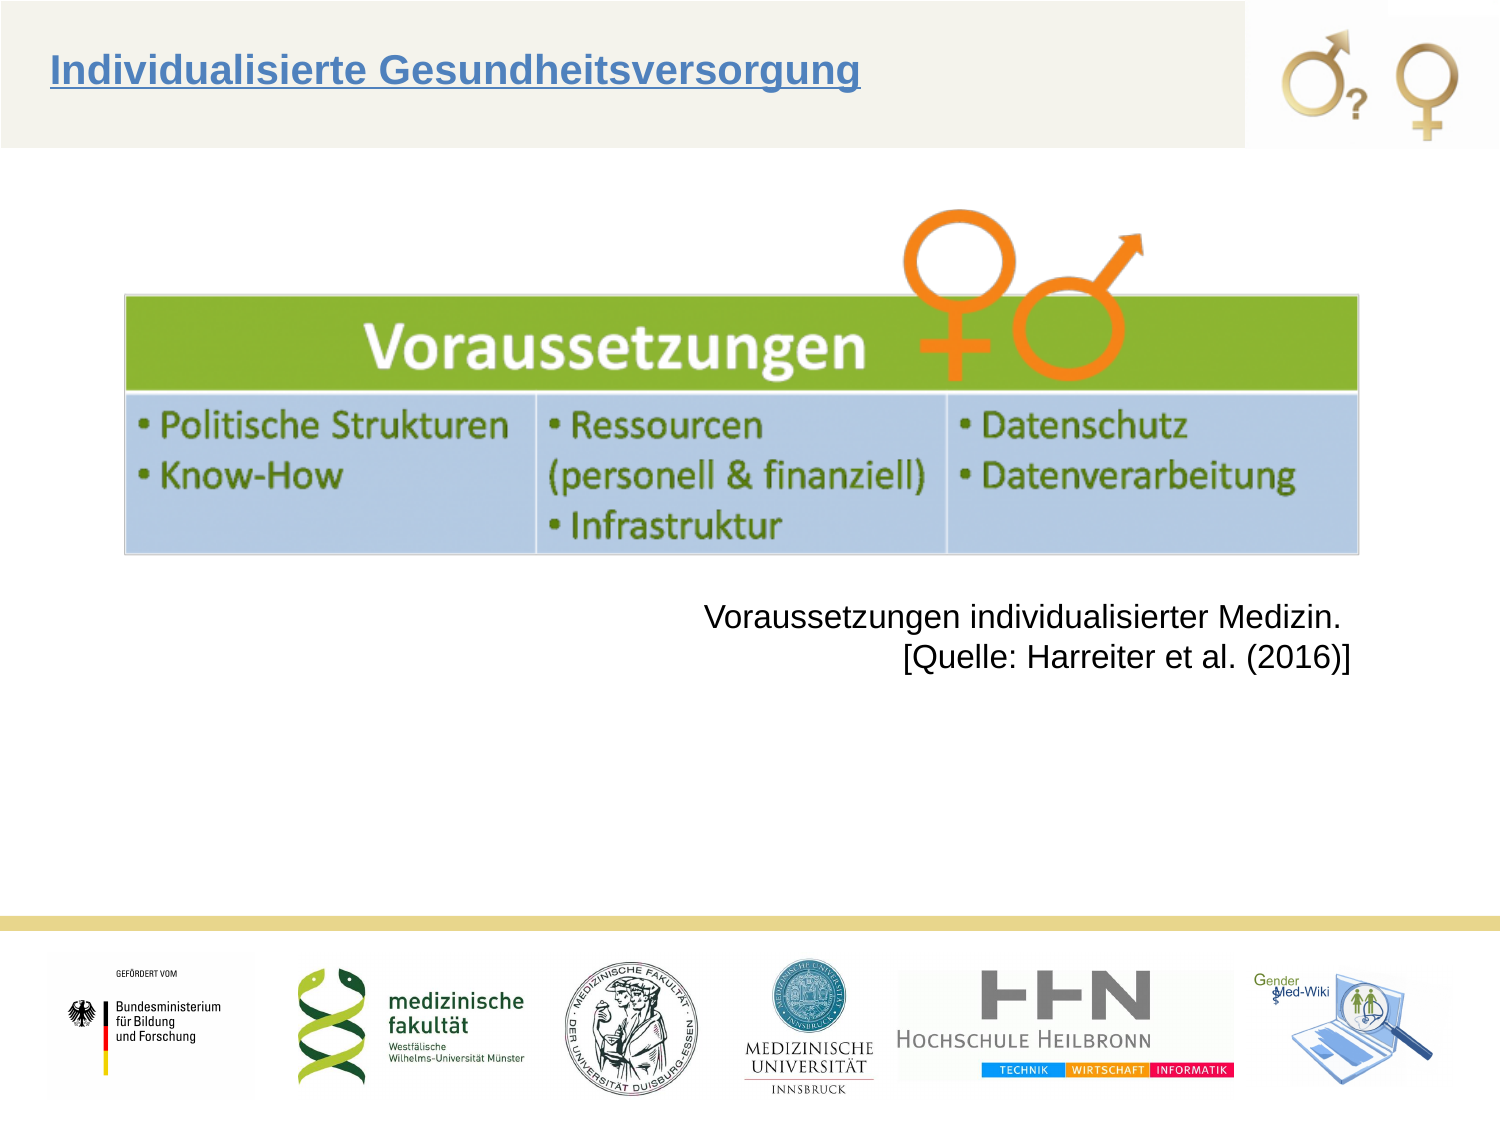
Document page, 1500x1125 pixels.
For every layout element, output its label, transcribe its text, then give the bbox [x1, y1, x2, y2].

picture [298, 952, 1234, 1100]
picture [1246, 965, 1453, 1087]
picture [116, 209, 1368, 563]
picture [47, 952, 255, 1100]
text_box Voraussetzungen individualisierter Medizin. [Quelle: Harreiter et al. (2016)] [652, 587, 1367, 683]
text_box Individualisierte Gesundheitsversorgung [35, 35, 1114, 150]
picture [1245, 0, 1500, 149]
